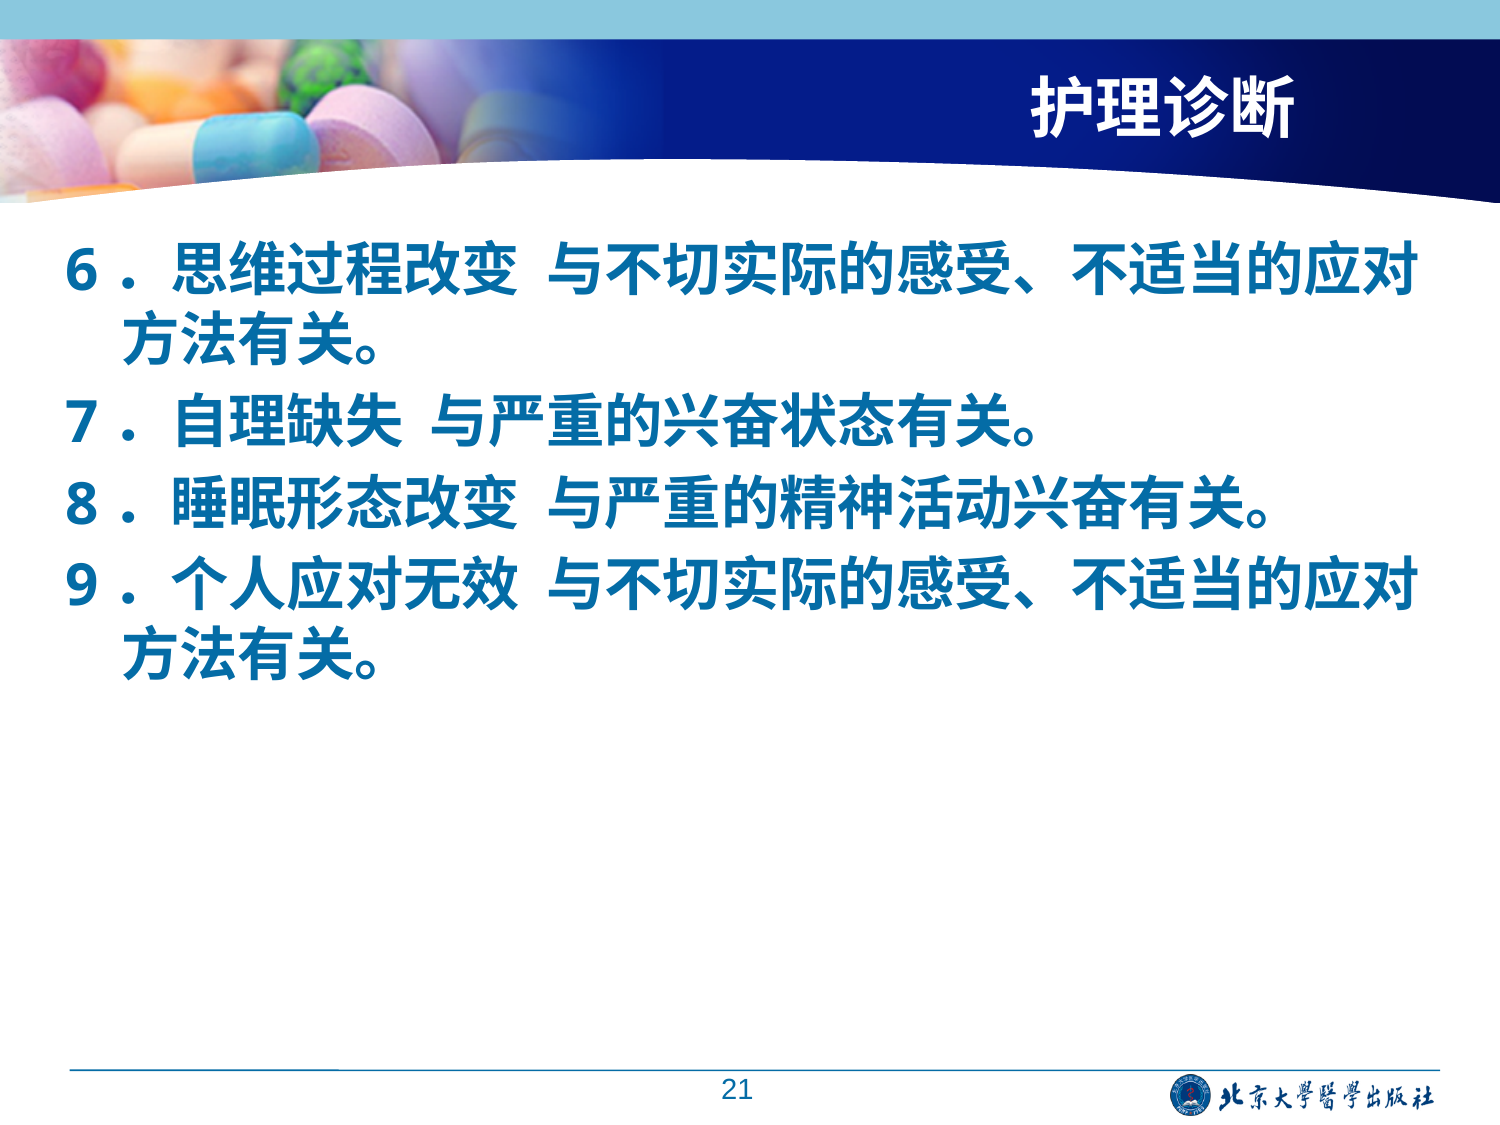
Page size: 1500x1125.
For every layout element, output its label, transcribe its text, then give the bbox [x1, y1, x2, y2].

text_box 护理诊断 [937, 58, 1395, 154]
picture [1170, 1074, 1436, 1118]
picture [0, 40, 1500, 203]
list 6．思维过程改变 与不切实际的感受、不适当的应对方法有关。 7．自理缺失 与严重的兴奋状态有关。 8．睡眠形态改变 与严重的精神活动兴奋有关。 9．个人应对无效 与不切实际的感受、不适当的应对方法有关。 [49, 224, 1463, 1026]
slide_number 21 [562, 1062, 913, 1114]
